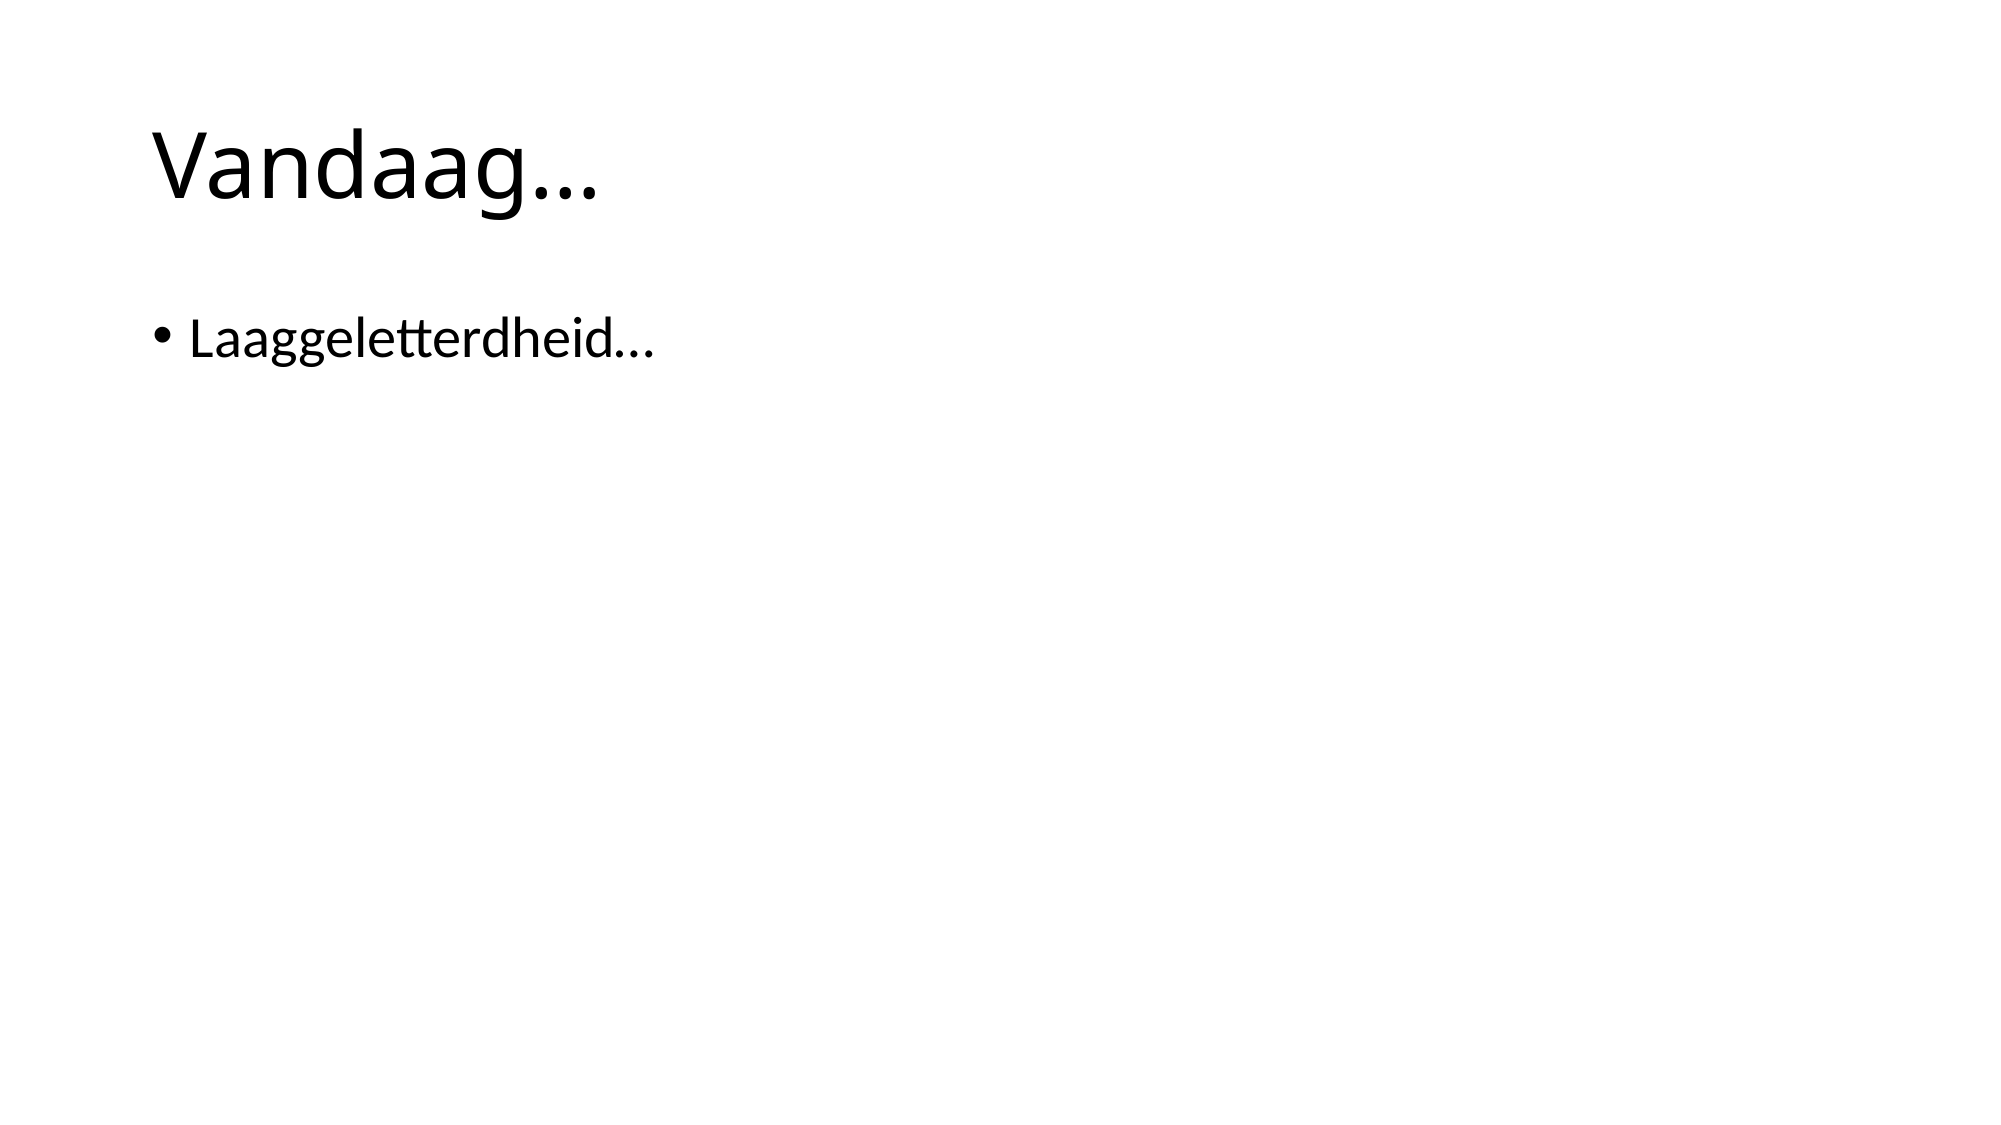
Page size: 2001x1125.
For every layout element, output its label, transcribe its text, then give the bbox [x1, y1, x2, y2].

title Vandaag… [137, 59, 1863, 278]
list Laaggeletterdheid… [137, 299, 1863, 1014]
